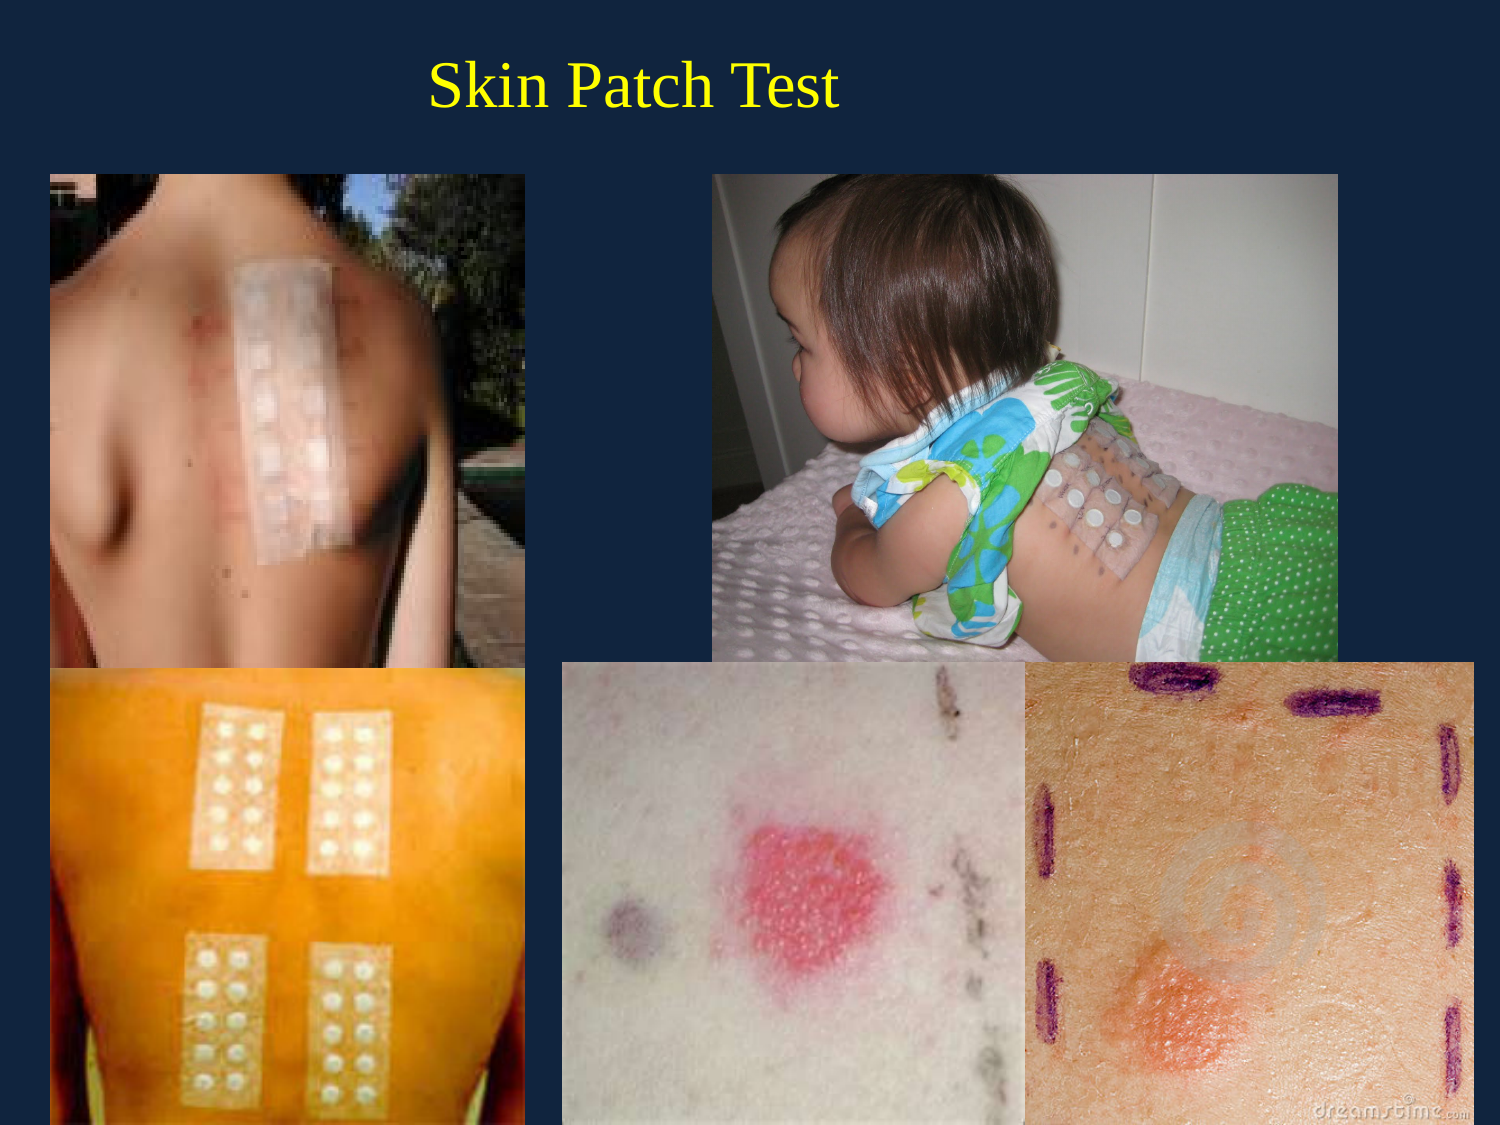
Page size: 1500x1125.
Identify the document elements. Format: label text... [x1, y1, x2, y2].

picture [49, 668, 526, 1125]
title Skin Patch Test [412, 24, 1138, 138]
picture [562, 174, 1474, 1125]
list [49, 174, 526, 668]
